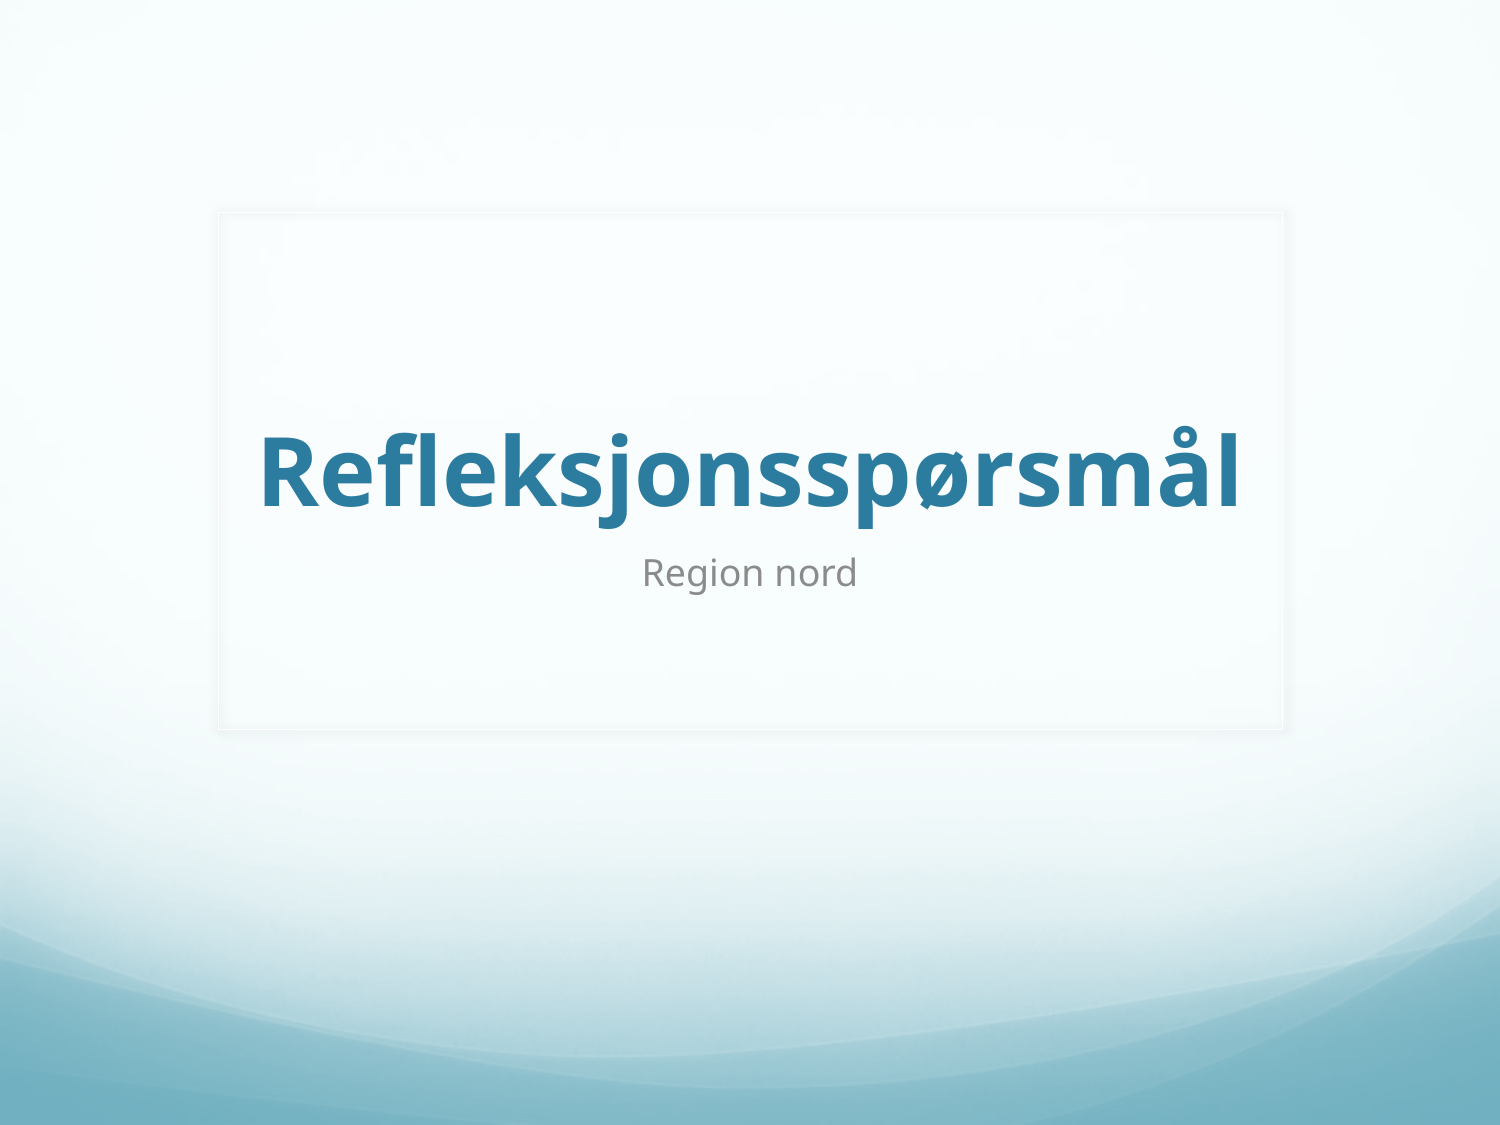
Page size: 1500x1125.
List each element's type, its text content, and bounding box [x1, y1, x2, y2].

title Refleksjonsspørsmål [217, 249, 1283, 533]
subtitle Region nord [217, 541, 1283, 692]
